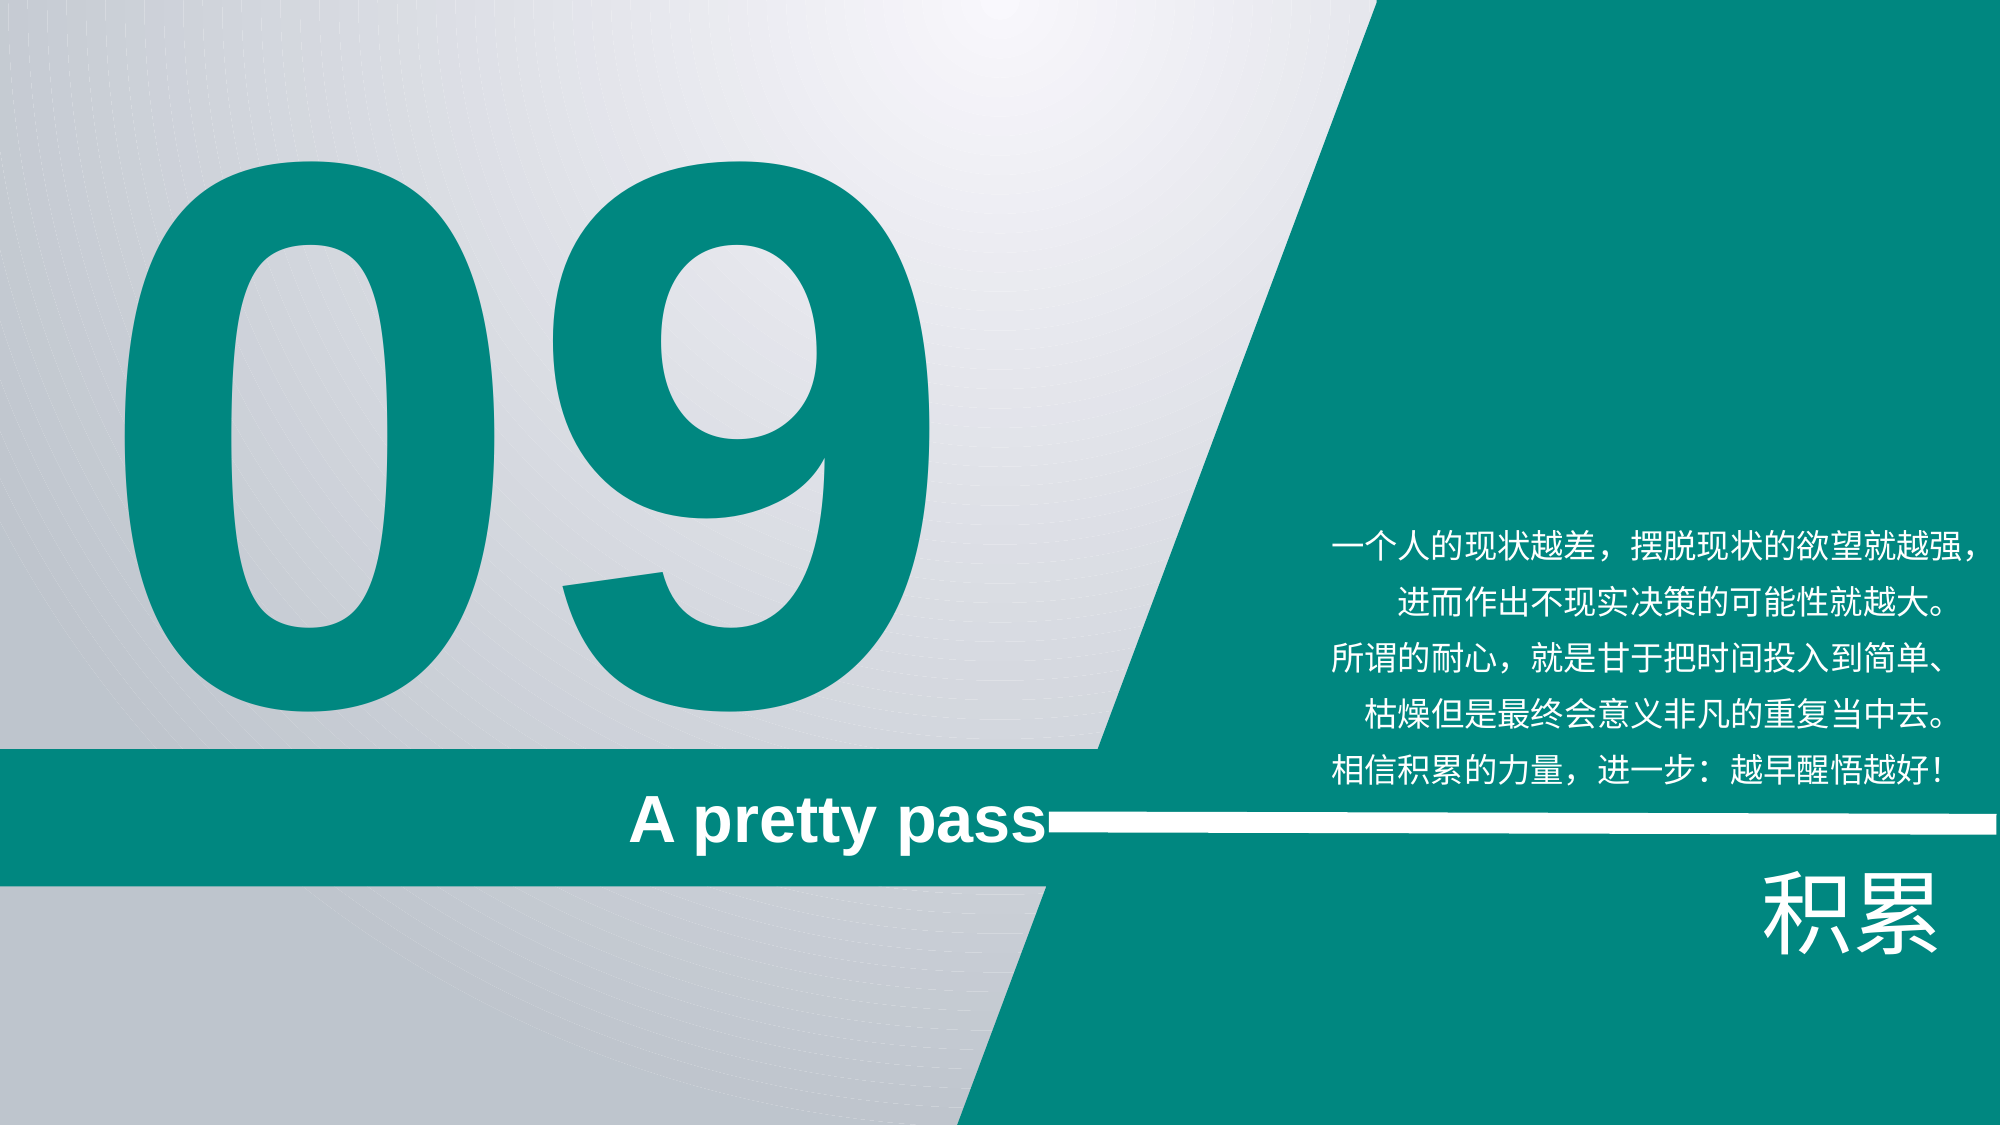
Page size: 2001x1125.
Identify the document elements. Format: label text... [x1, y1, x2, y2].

text_box A pretty pass [595, 768, 1064, 864]
text_box 09 [79, 0, 974, 748]
text_box 一个人的现状越差，摆脱现状的欲望就越强，进而作出不现实决策的可能性就越大。 所谓的耐心，就是甘于把时间投入到简单、枯燥但是最终会意义非凡的重复当中去。 相信积累的力量，进一步：越早醒悟越好！ [1300, 461, 1978, 796]
text_box [0, 0, 2000, 1125]
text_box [1048, 821, 1997, 825]
text_box 积累 [1746, 848, 2000, 974]
